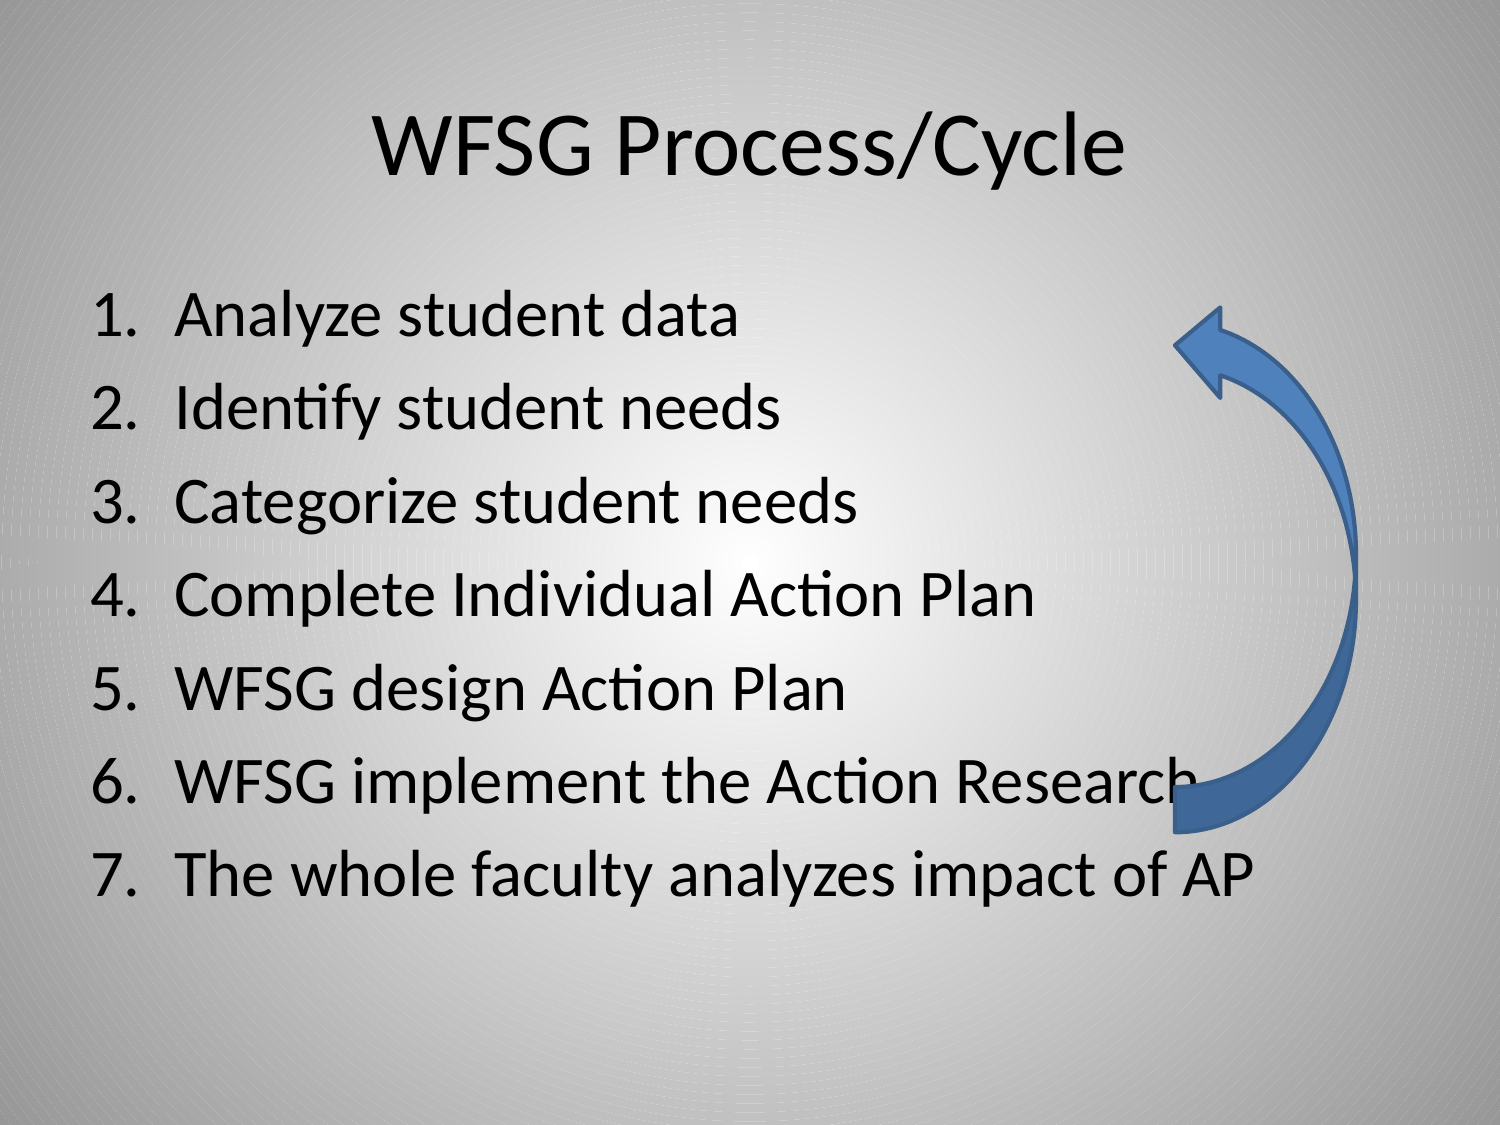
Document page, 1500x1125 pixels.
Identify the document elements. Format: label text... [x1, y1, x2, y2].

title WFSG Process/Cycle [75, 45, 1425, 233]
text_box [1172, 305, 1359, 835]
list Analyze student data Identify student needs Categorize student needs Complete Individual Action Plan WFSG design Action Plan WFSG implement the Action Research The whole faculty analyzes impact of AP [75, 262, 1425, 1005]
